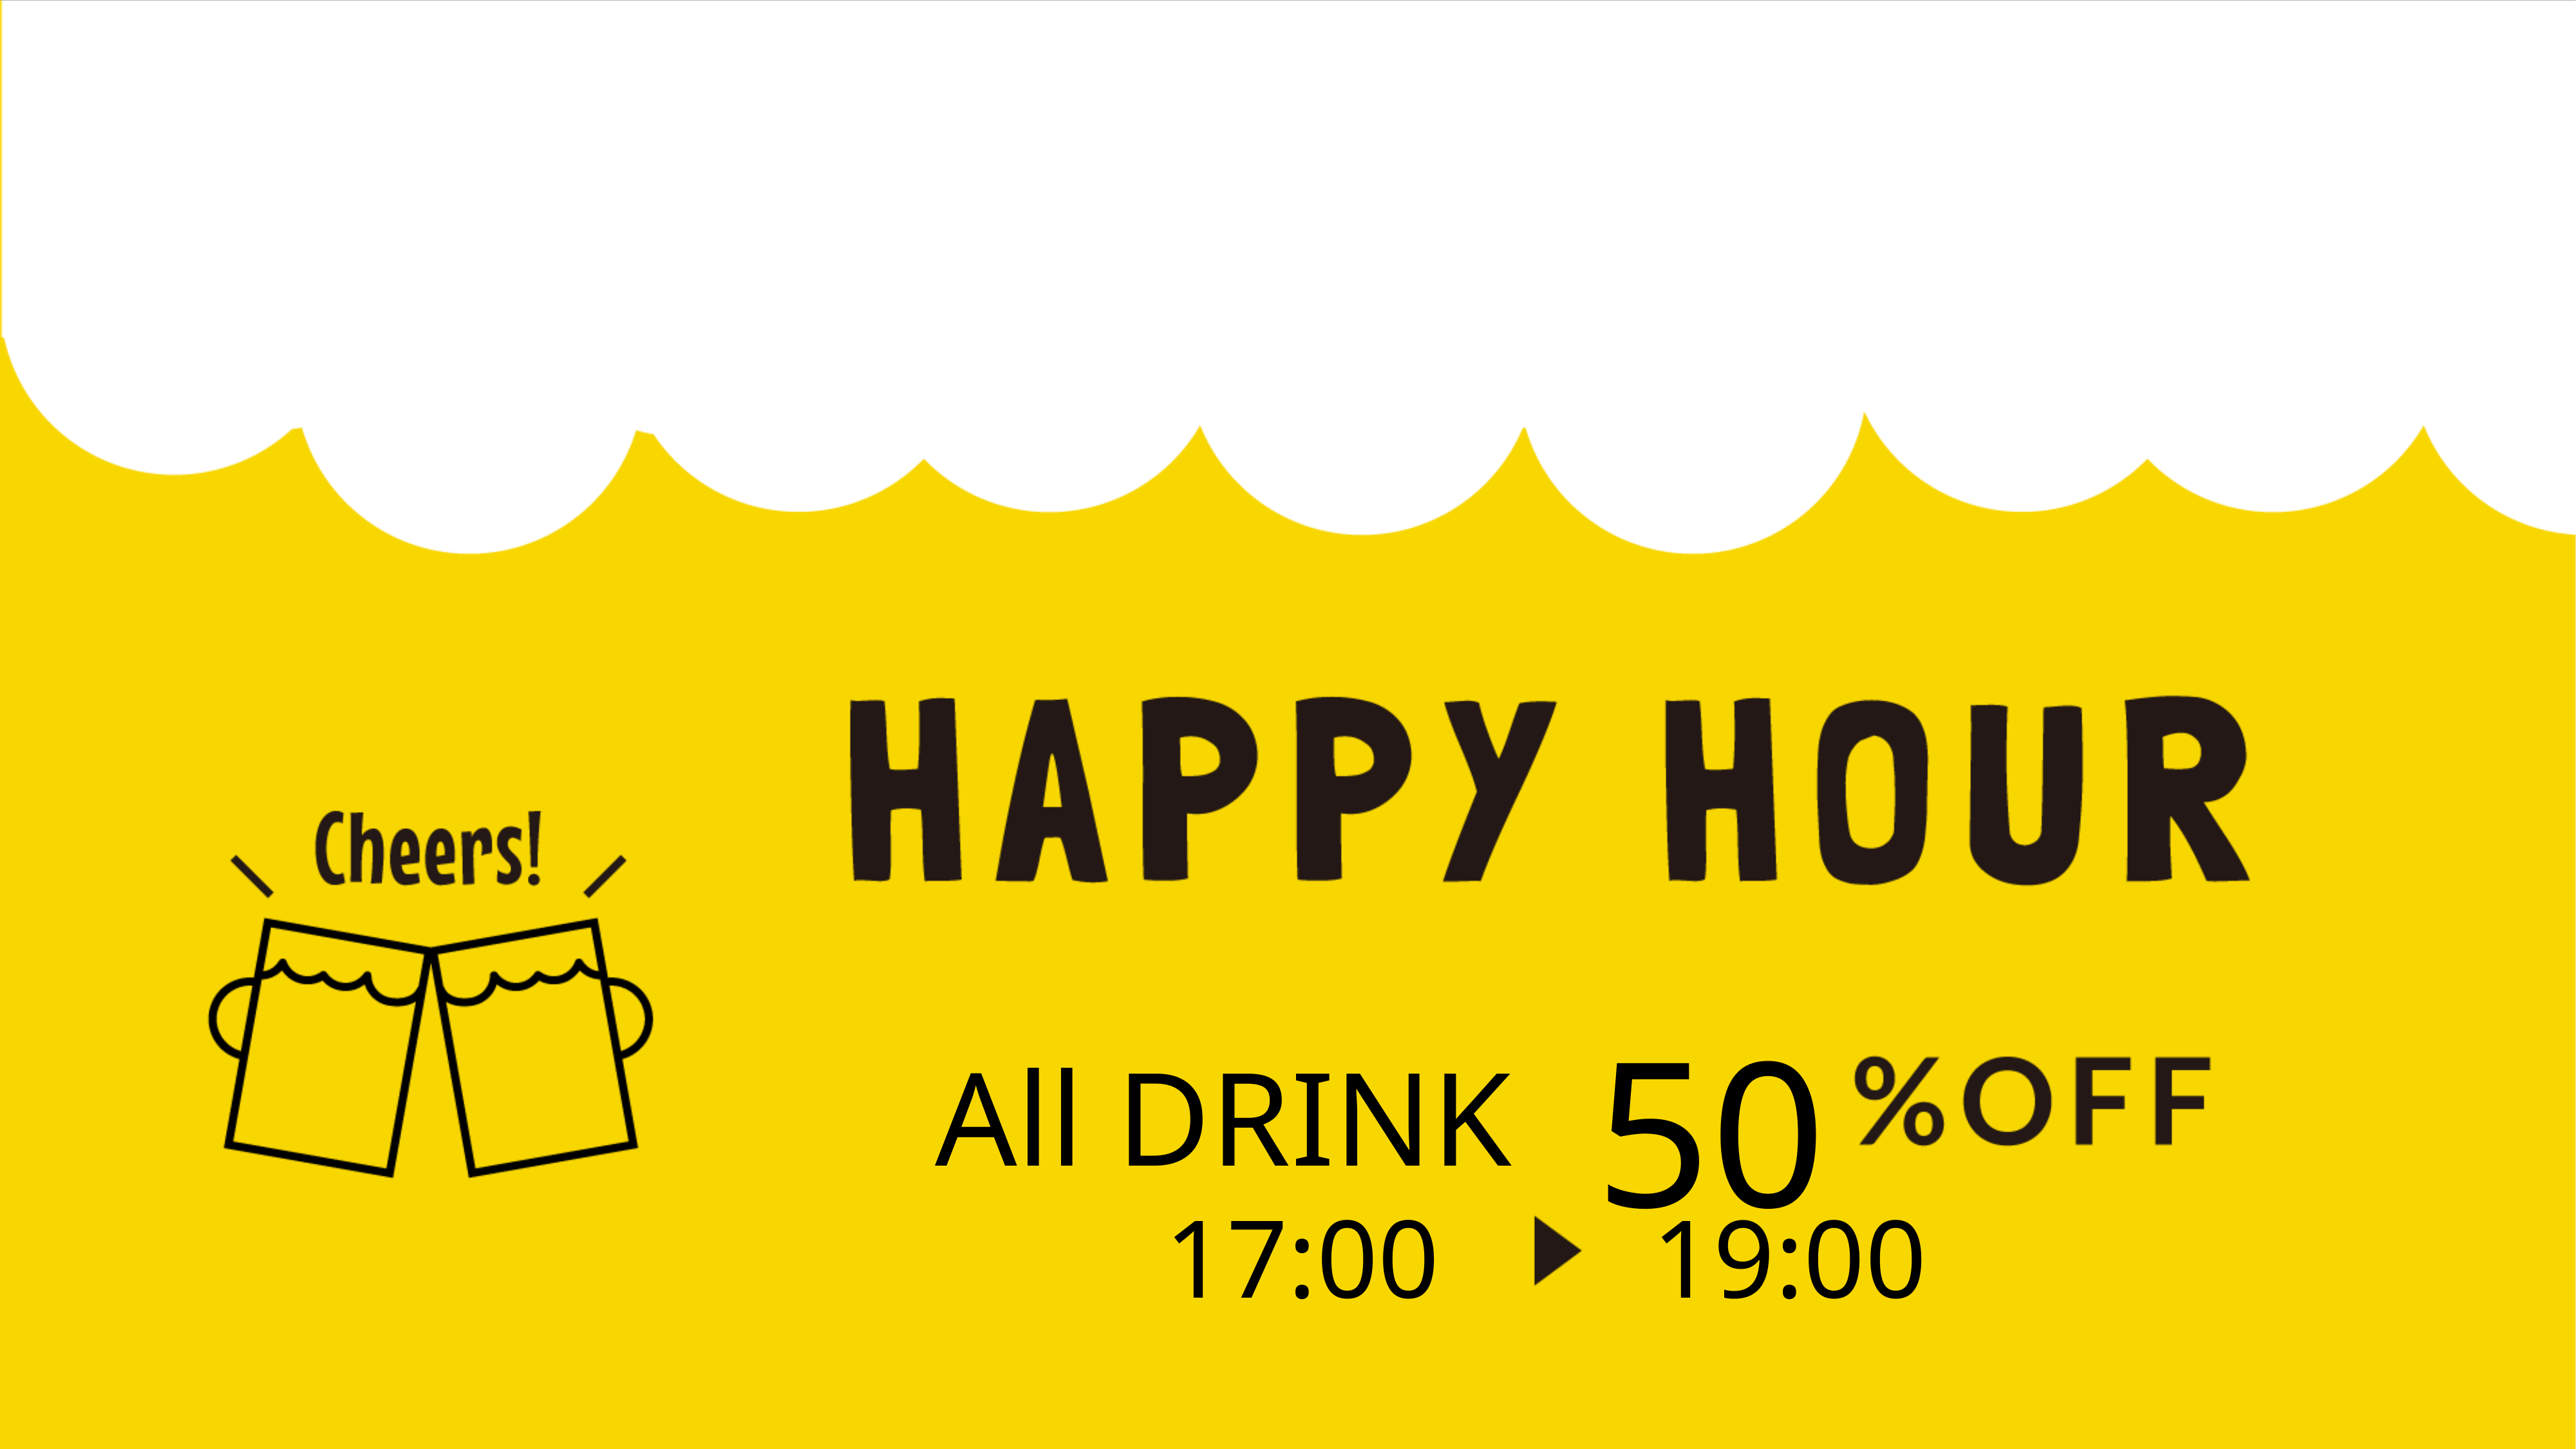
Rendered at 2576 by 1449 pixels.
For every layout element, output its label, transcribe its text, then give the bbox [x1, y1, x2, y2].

text_box 17:00 [1156, 1197, 1466, 1325]
picture [0, 0, 2576, 1449]
text_box 50 [1398, 880, 1836, 1253]
text_box 19:00 [1642, 1186, 1953, 1325]
text_box All DRINK [811, 955, 1398, 1197]
